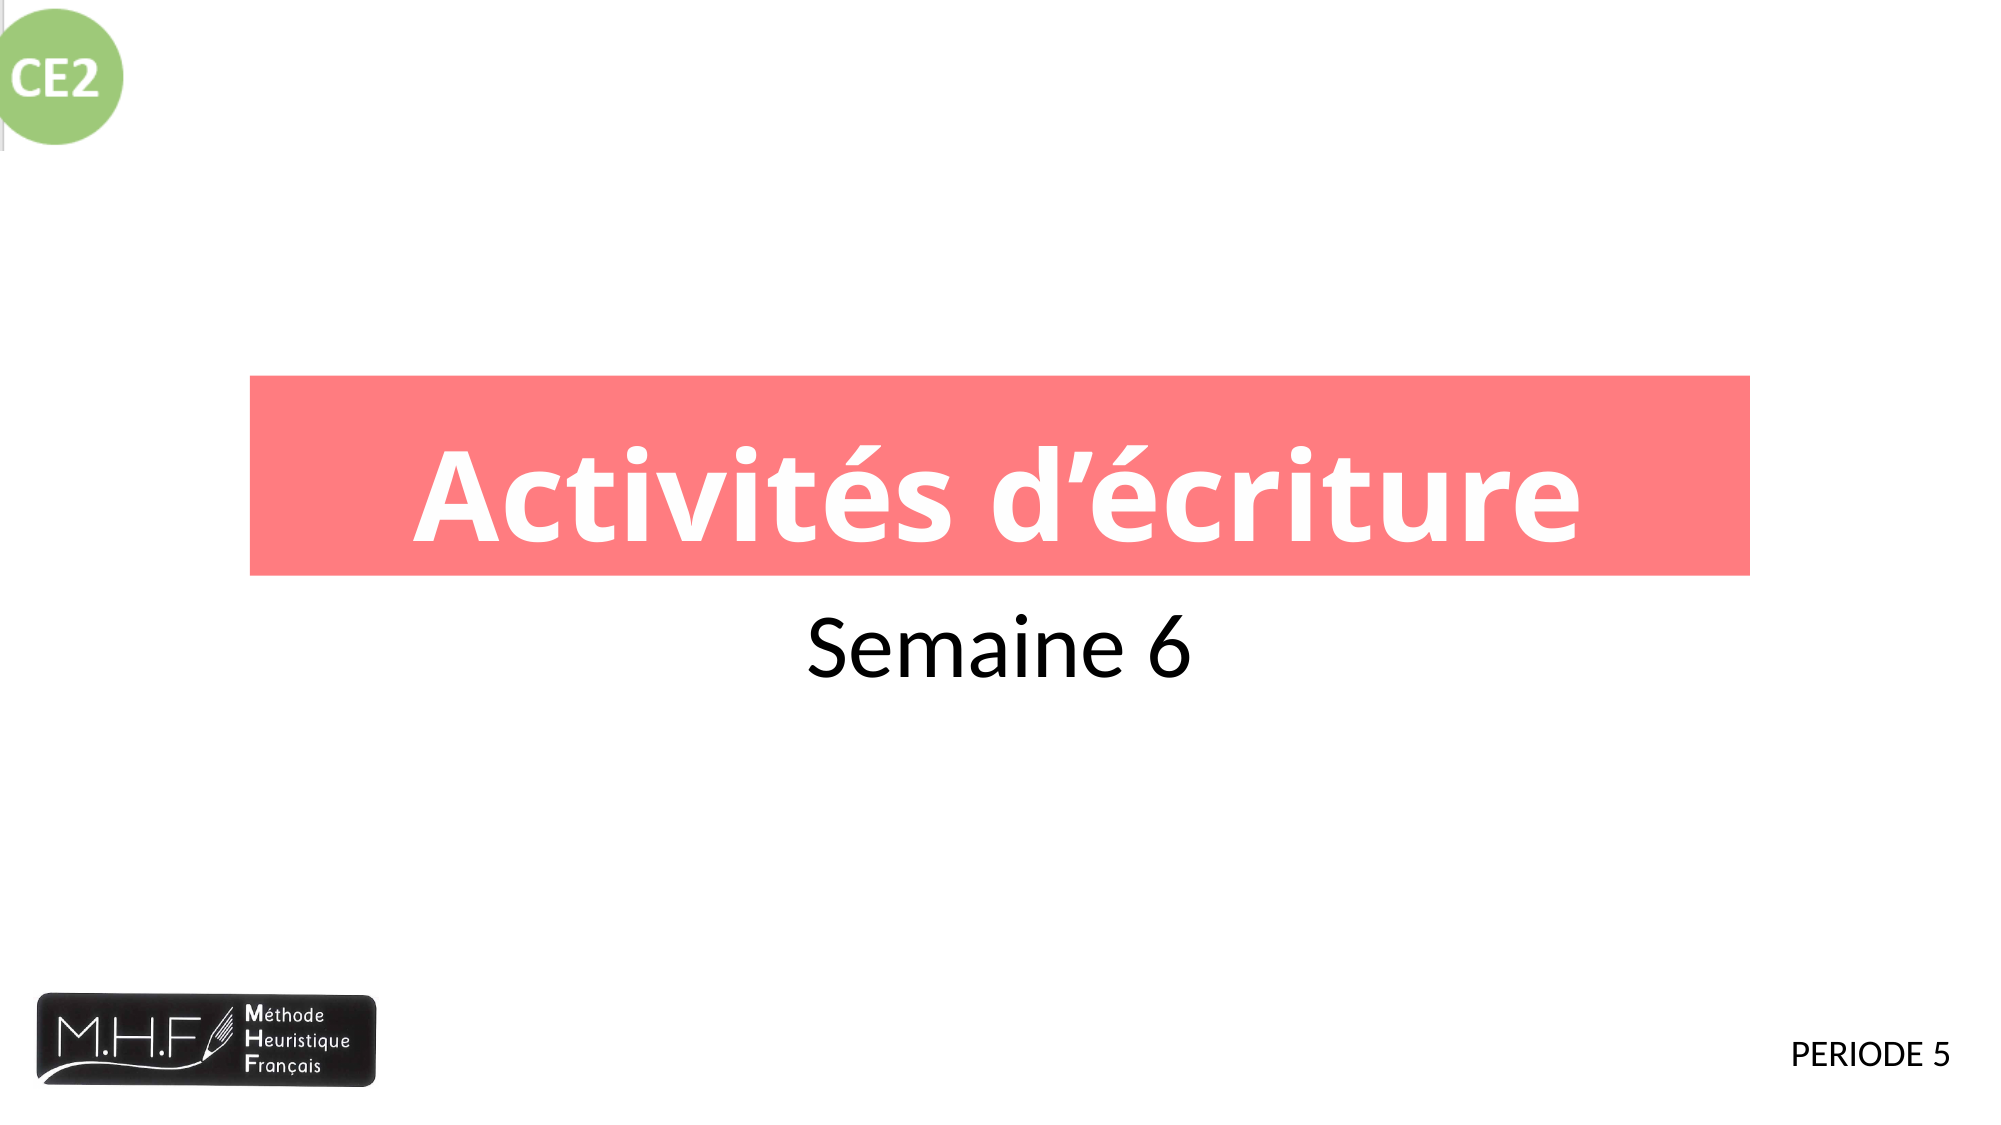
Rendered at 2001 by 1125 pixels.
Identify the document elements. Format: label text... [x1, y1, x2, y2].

picture [33, 990, 379, 1089]
picture [0, 0, 132, 151]
title Activités d’écriture [249, 375, 1750, 576]
subtitle Semaine 6 [249, 590, 1750, 863]
text_box PERIODE 5 [1362, 1021, 1967, 1082]
